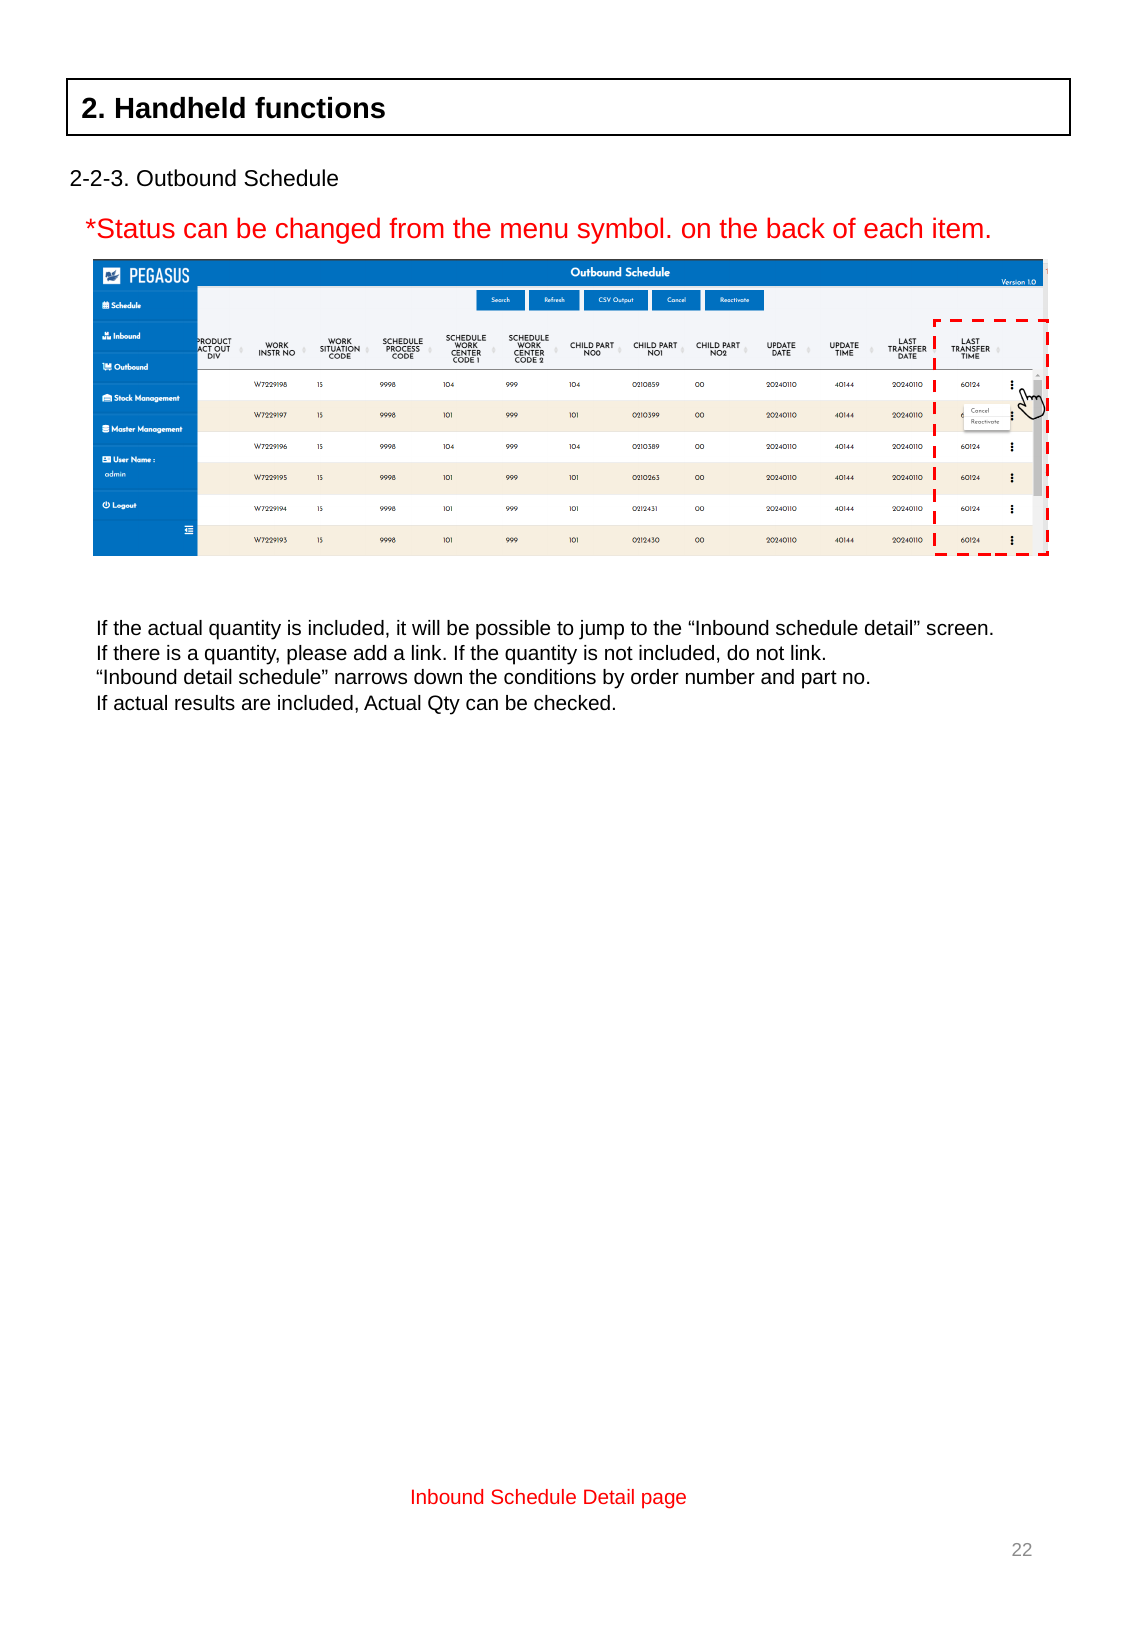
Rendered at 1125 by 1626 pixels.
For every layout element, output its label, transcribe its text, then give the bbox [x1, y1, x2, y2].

text_box If the actual quantity is included, it will be possible to jump to the “Inbound schedule detail” screen. If there is a quantity, please add a link. If the quantity is not included, do not link. “Inbound detail schedule” narrows down the conditions by order number and part no. If actual results are included, Actual Qty can be checked. [81, 606, 1094, 722]
picture [93, 259, 1051, 556]
text_box 2-2-3. Outbound Schedule [54, 156, 744, 199]
text_box *Status can be changed from the menu symbol. on the back of each item. [70, 203, 1084, 252]
text_box Inbound Schedule Detail page [293, 1475, 804, 1516]
text_box 2. Handheld functions [66, 78, 1071, 136]
slide_number 22 [794, 1506, 1048, 1593]
